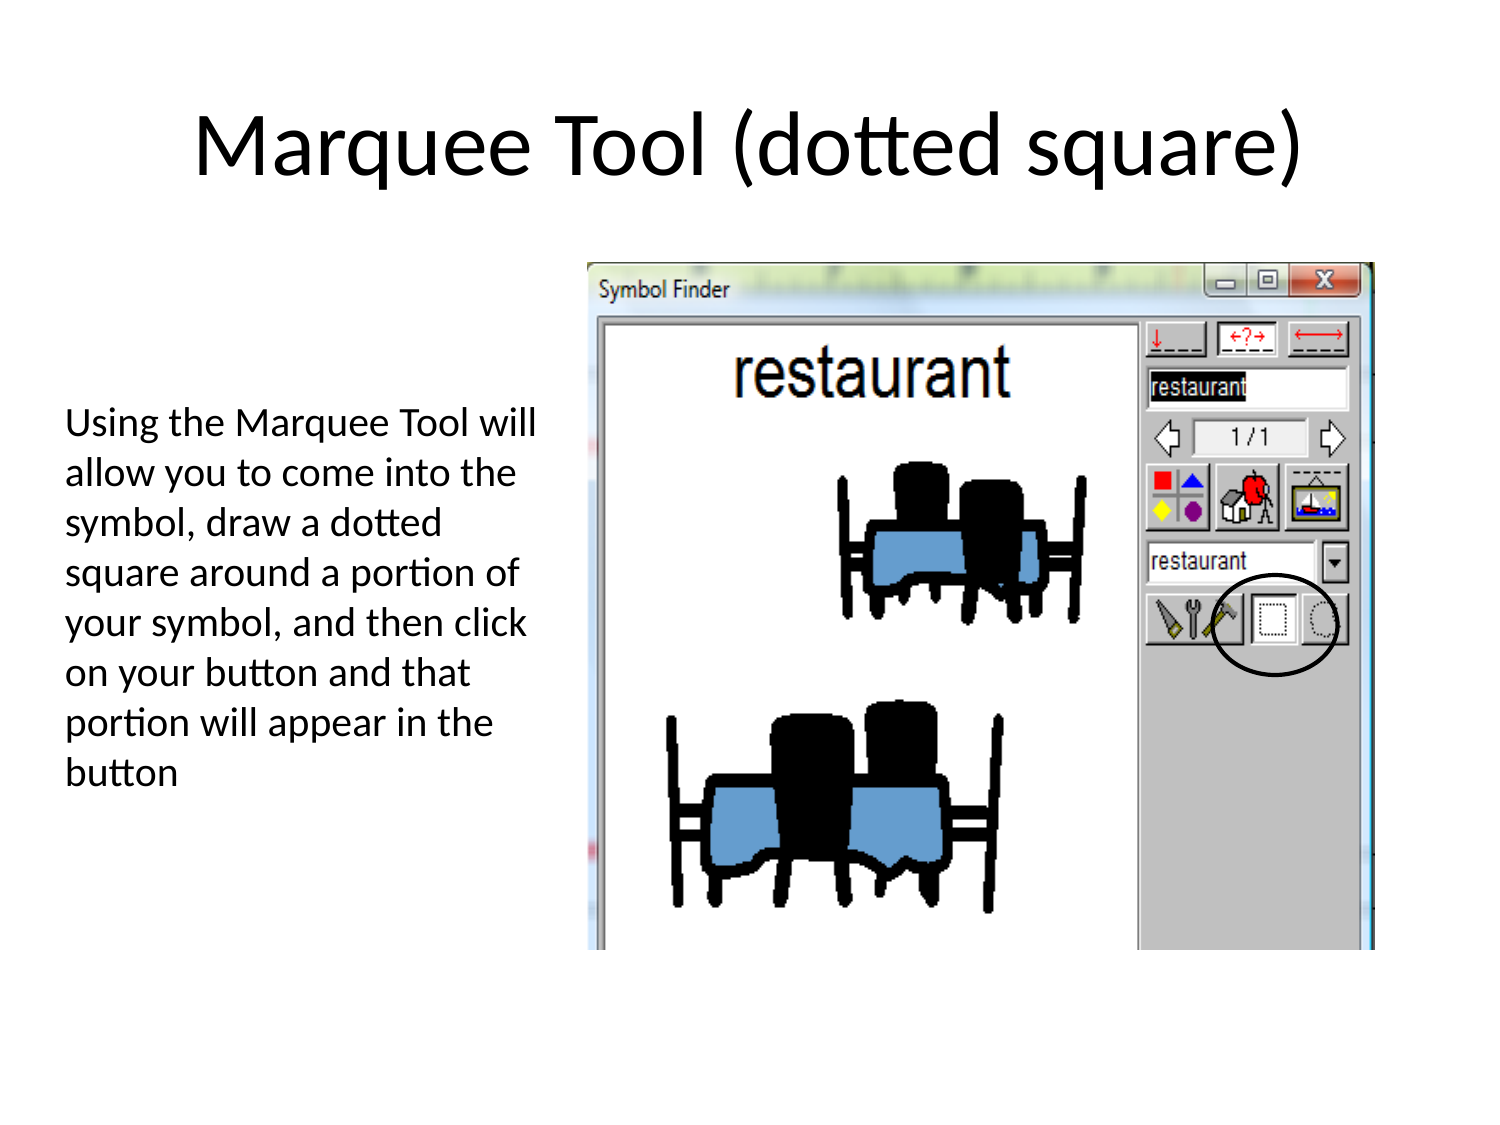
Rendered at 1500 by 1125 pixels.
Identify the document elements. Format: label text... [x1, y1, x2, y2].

title Marquee Tool (dotted square) [75, 45, 1425, 233]
text_box Using the Marquee Tool will allow you to come into the symbol, draw a dotted square around a portion of your symbol, and then click on your button and that portion will appear in the button [49, 387, 575, 803]
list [587, 262, 1376, 951]
